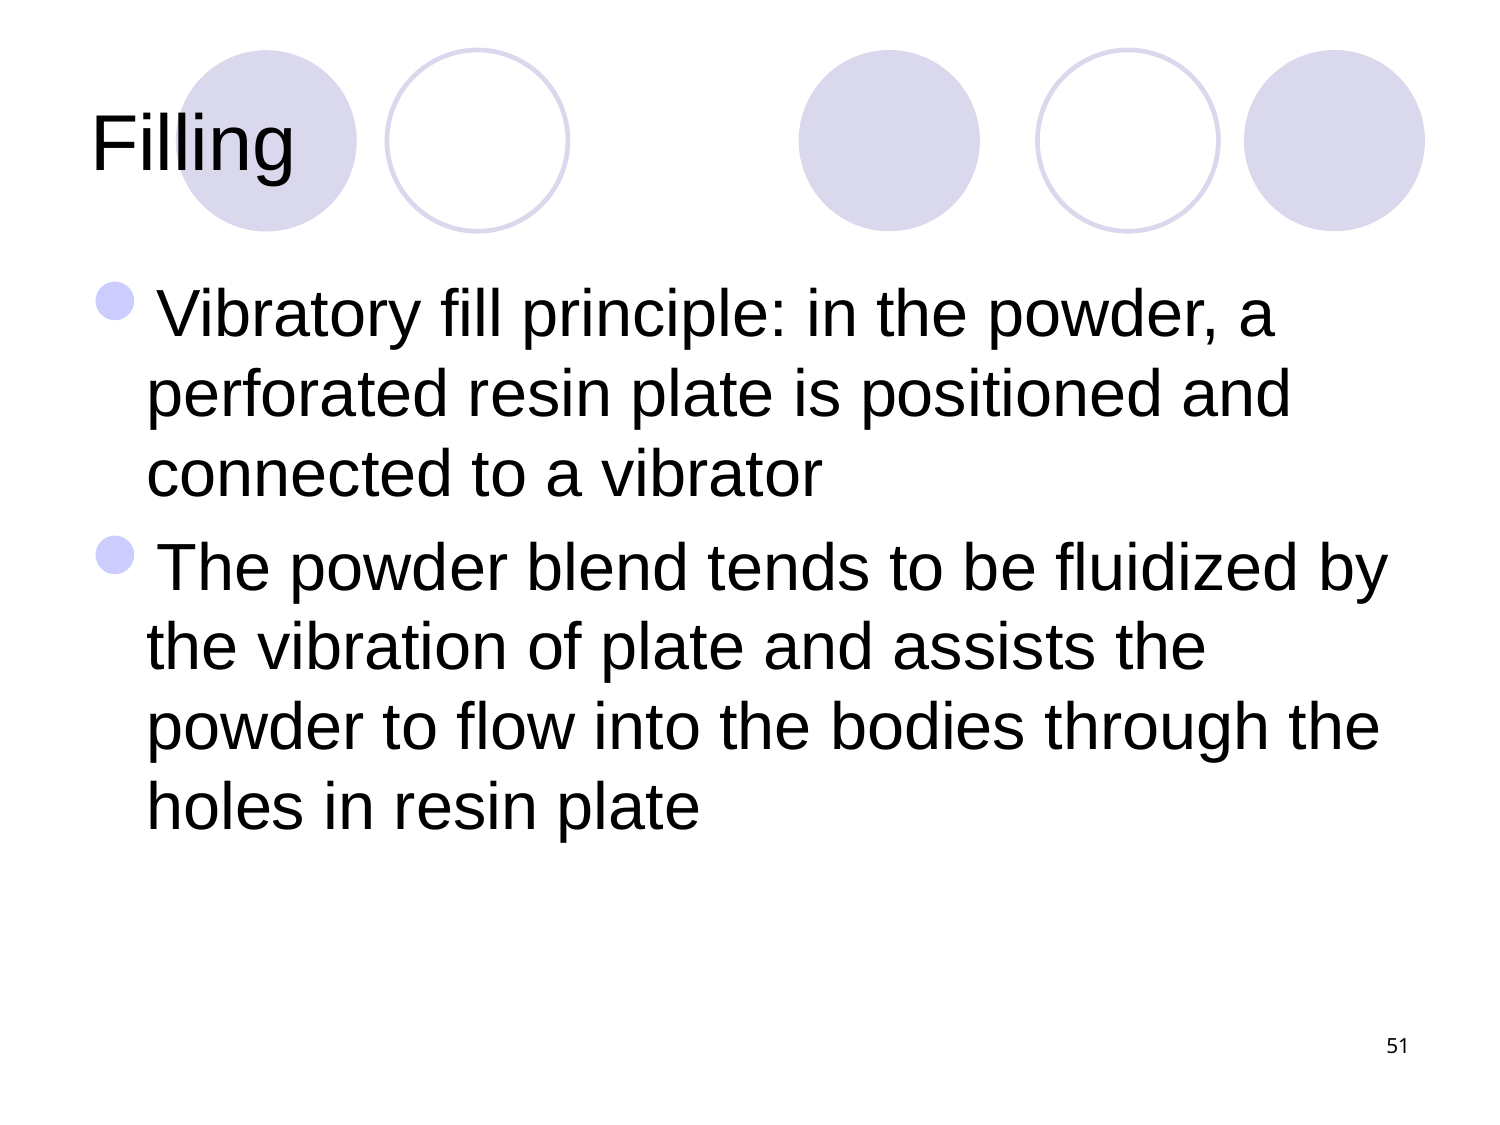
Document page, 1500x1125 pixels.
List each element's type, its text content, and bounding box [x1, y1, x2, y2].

title Filling [75, 45, 1425, 233]
list Vibratory fill principle: in the powder, a perforated resin plate is positioned and connected to a vibrator The powder blend tends to be fluidized by the vibration of plate and assists the powder to flow into the bodies through the holes in resin plate [75, 262, 1425, 1006]
slide_number 51 [1074, 1024, 1426, 1101]
